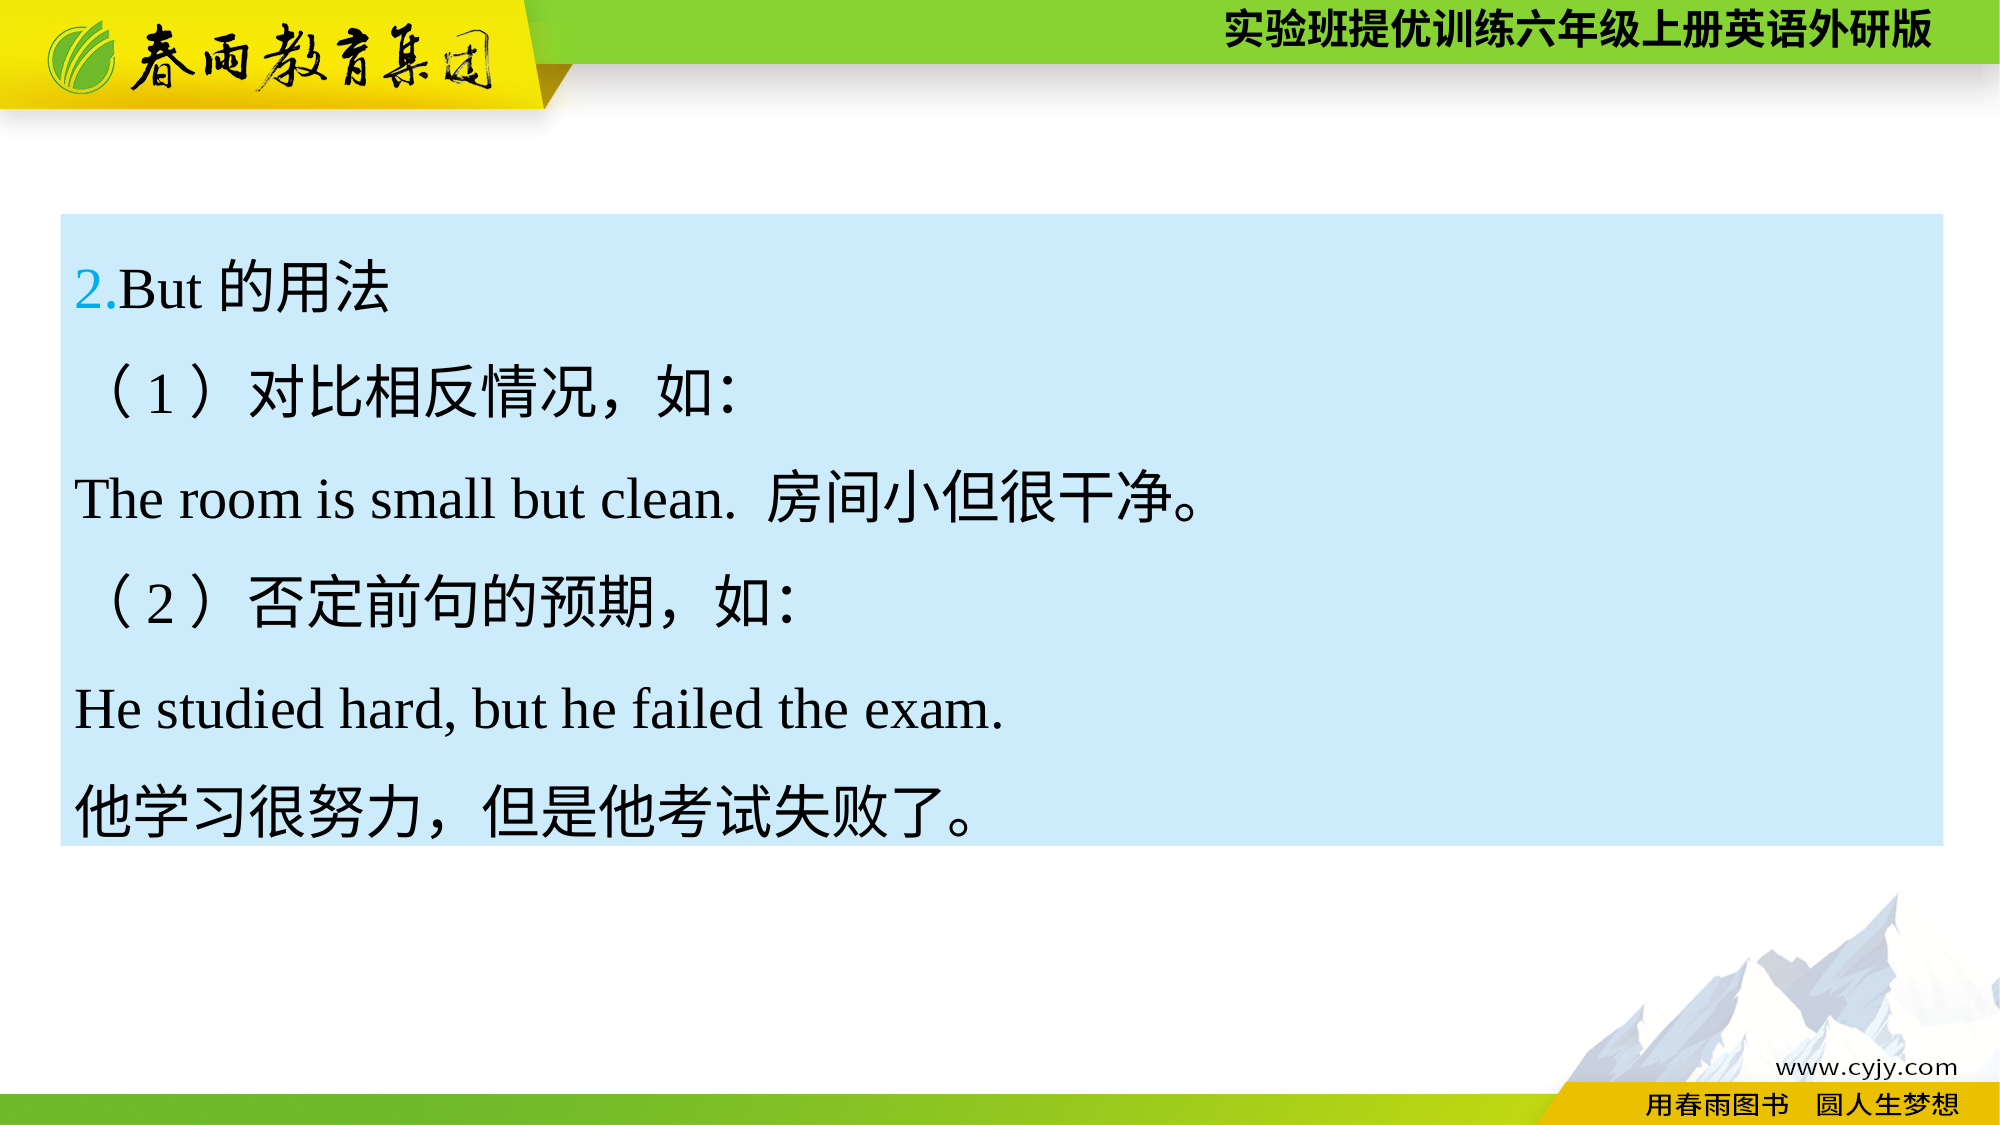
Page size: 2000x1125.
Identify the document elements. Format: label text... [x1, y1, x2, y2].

list 2.But的用法 （1）对比相反情况，如： The room is small but clean. 房间小但很干净。 （2）否定前句的预期，如： He studied hard, but he failed the exam. 他学习很努力，但是他考试失败了。 [59, 208, 1944, 846]
picture [0, 0, 2000, 1125]
